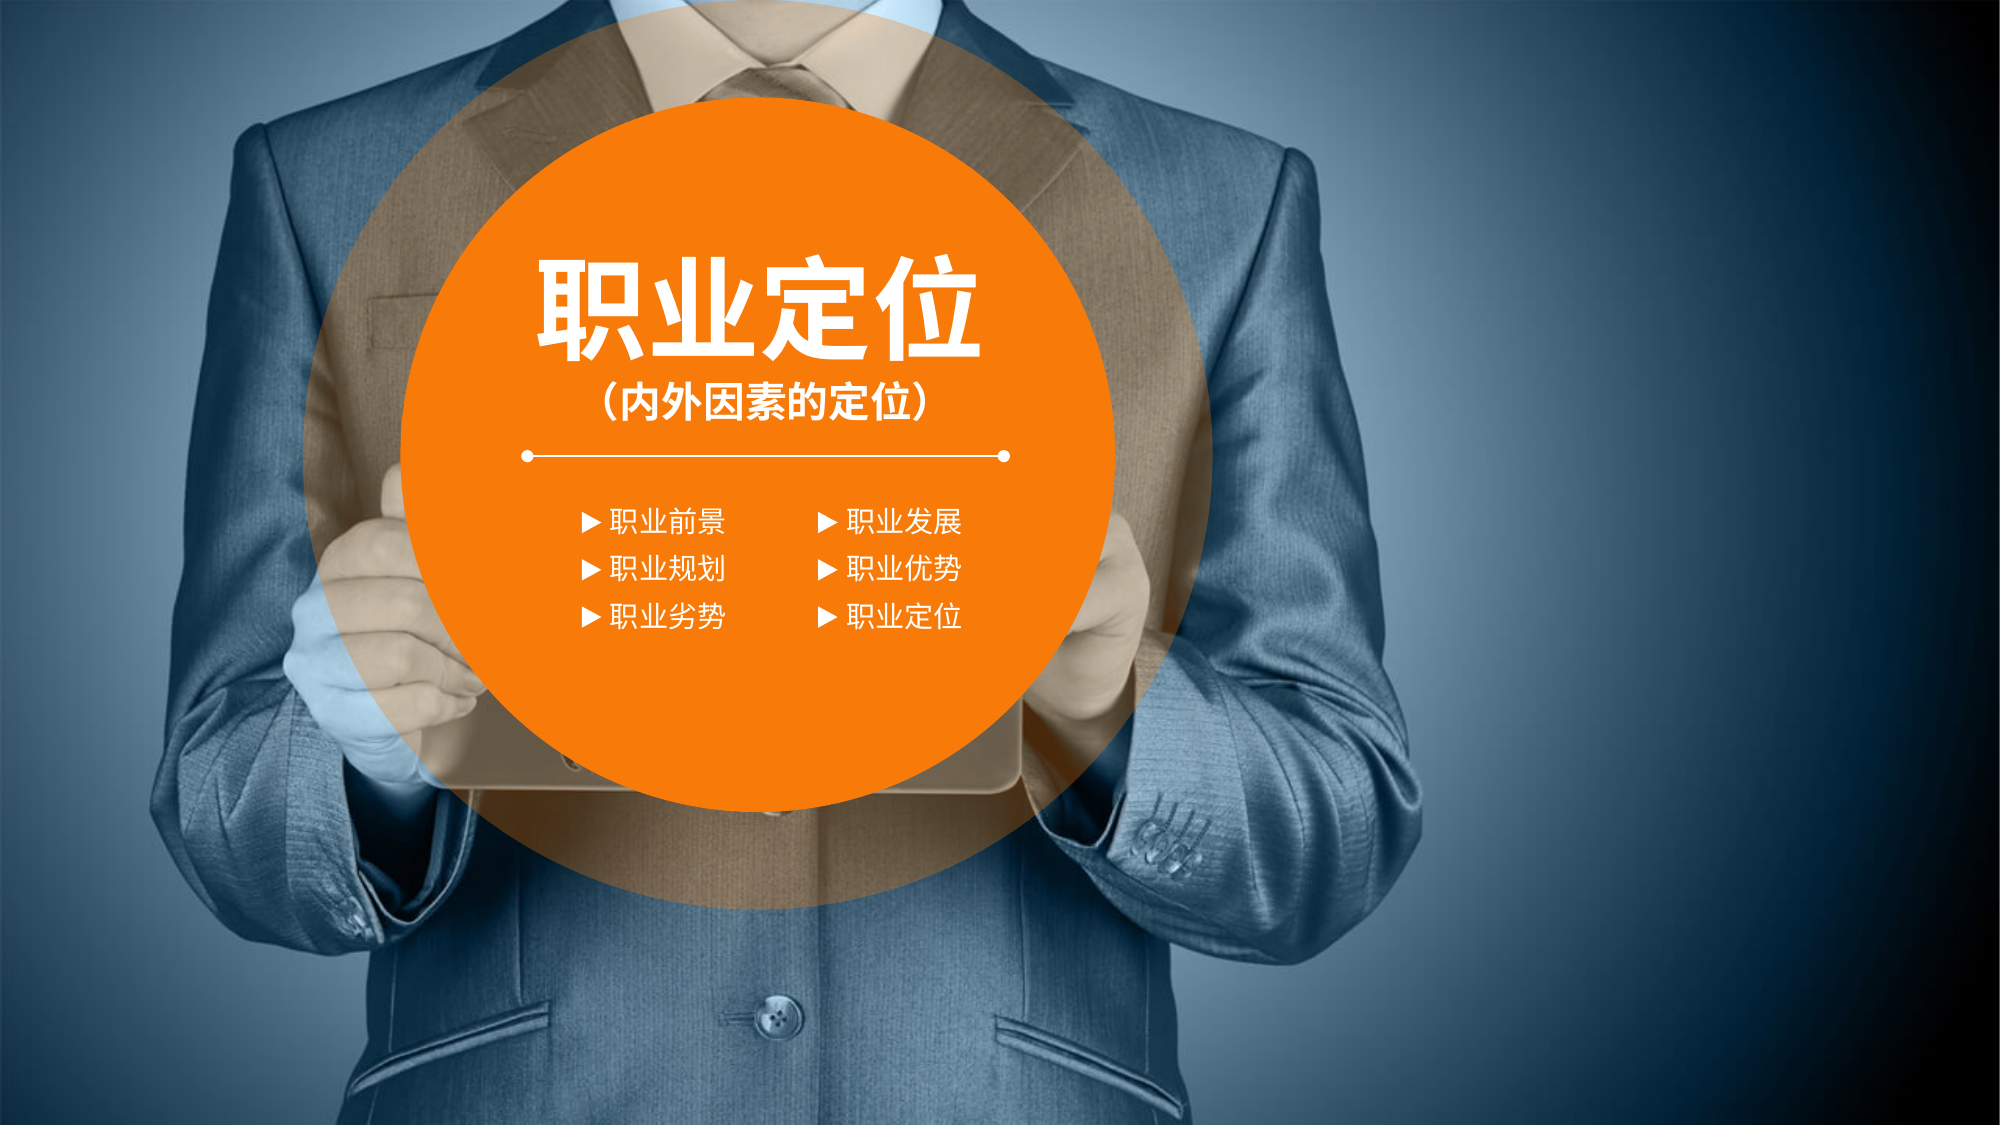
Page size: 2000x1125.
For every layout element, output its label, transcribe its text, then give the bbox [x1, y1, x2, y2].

text_box （内外因素的定位） [539, 361, 993, 440]
text_box [300, 0, 1215, 912]
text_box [574, 503, 809, 540]
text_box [574, 597, 810, 634]
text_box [811, 597, 1048, 634]
picture [0, 0, 2000, 1125]
text_box [398, 95, 1118, 815]
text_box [811, 550, 1048, 587]
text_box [811, 503, 1048, 540]
text_box 职业定位 [491, 267, 1028, 345]
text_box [574, 550, 810, 587]
